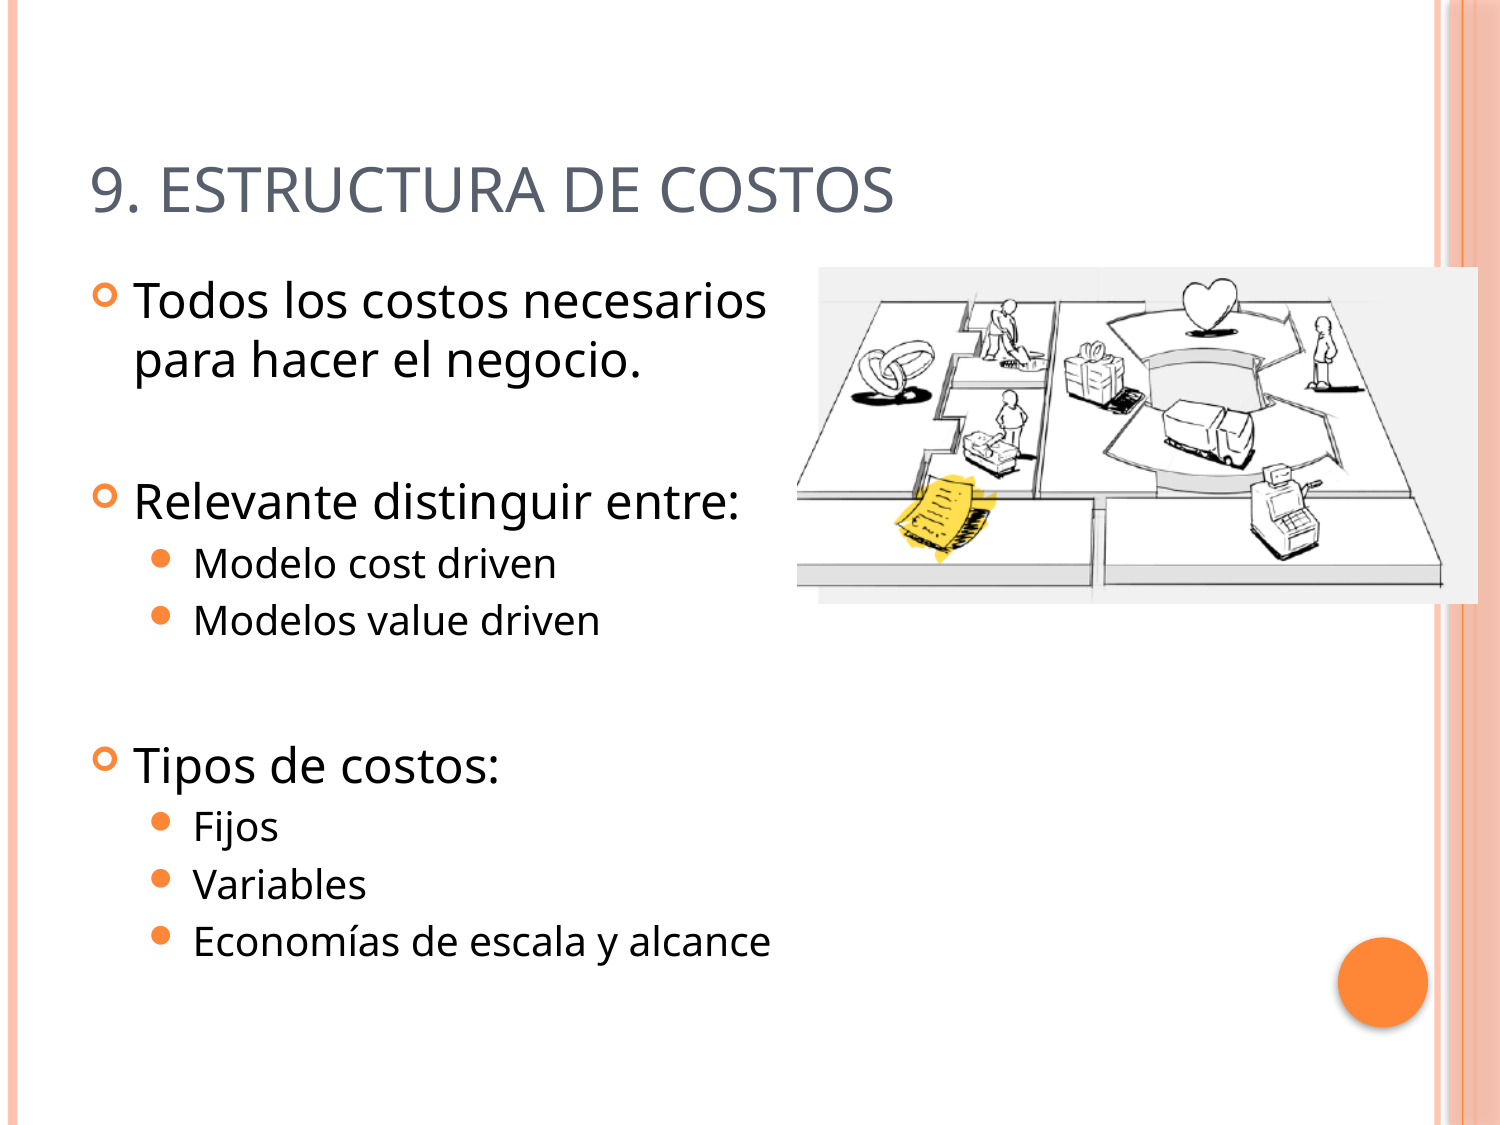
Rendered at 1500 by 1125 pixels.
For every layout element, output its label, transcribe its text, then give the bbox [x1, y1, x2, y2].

picture [796, 266, 1478, 604]
list Todos los costos necesarios para hacer el negocio. Relevante distinguir entre: Modelo cost driven Modelos value driven Tipos de costos: Fijos Variables Economías de escala y alcance [75, 262, 798, 1005]
title 9. Estructura de Costos [75, 45, 1300, 233]
